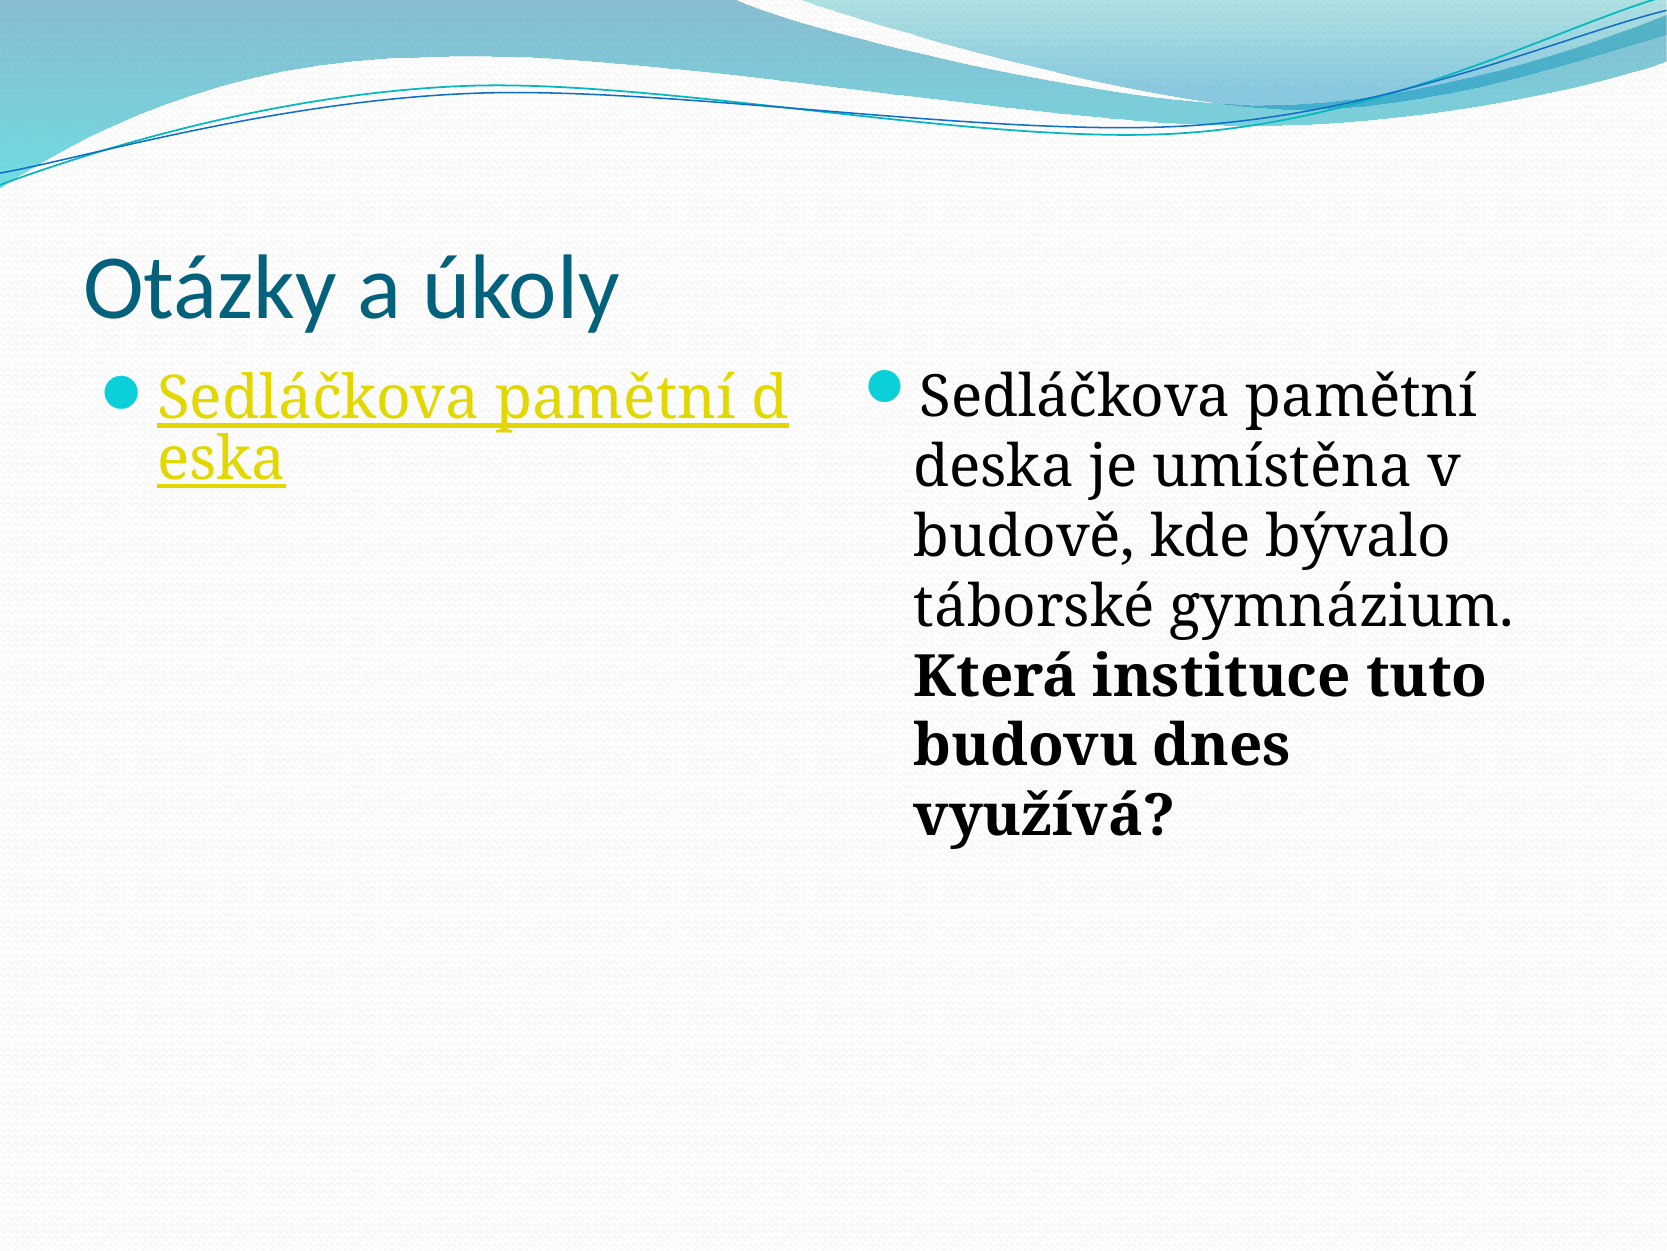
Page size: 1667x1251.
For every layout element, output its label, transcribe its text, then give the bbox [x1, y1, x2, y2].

list Sedláčkova pamětní deska [83, 349, 820, 1159]
list Sedláčkova pamětní deska je umístěna v budově, kde bývalo táborské gymnázium. Která instituce tuto budovu dnes využívá? [847, 349, 1584, 1159]
title Otázky a úkoly [83, 128, 1584, 337]
